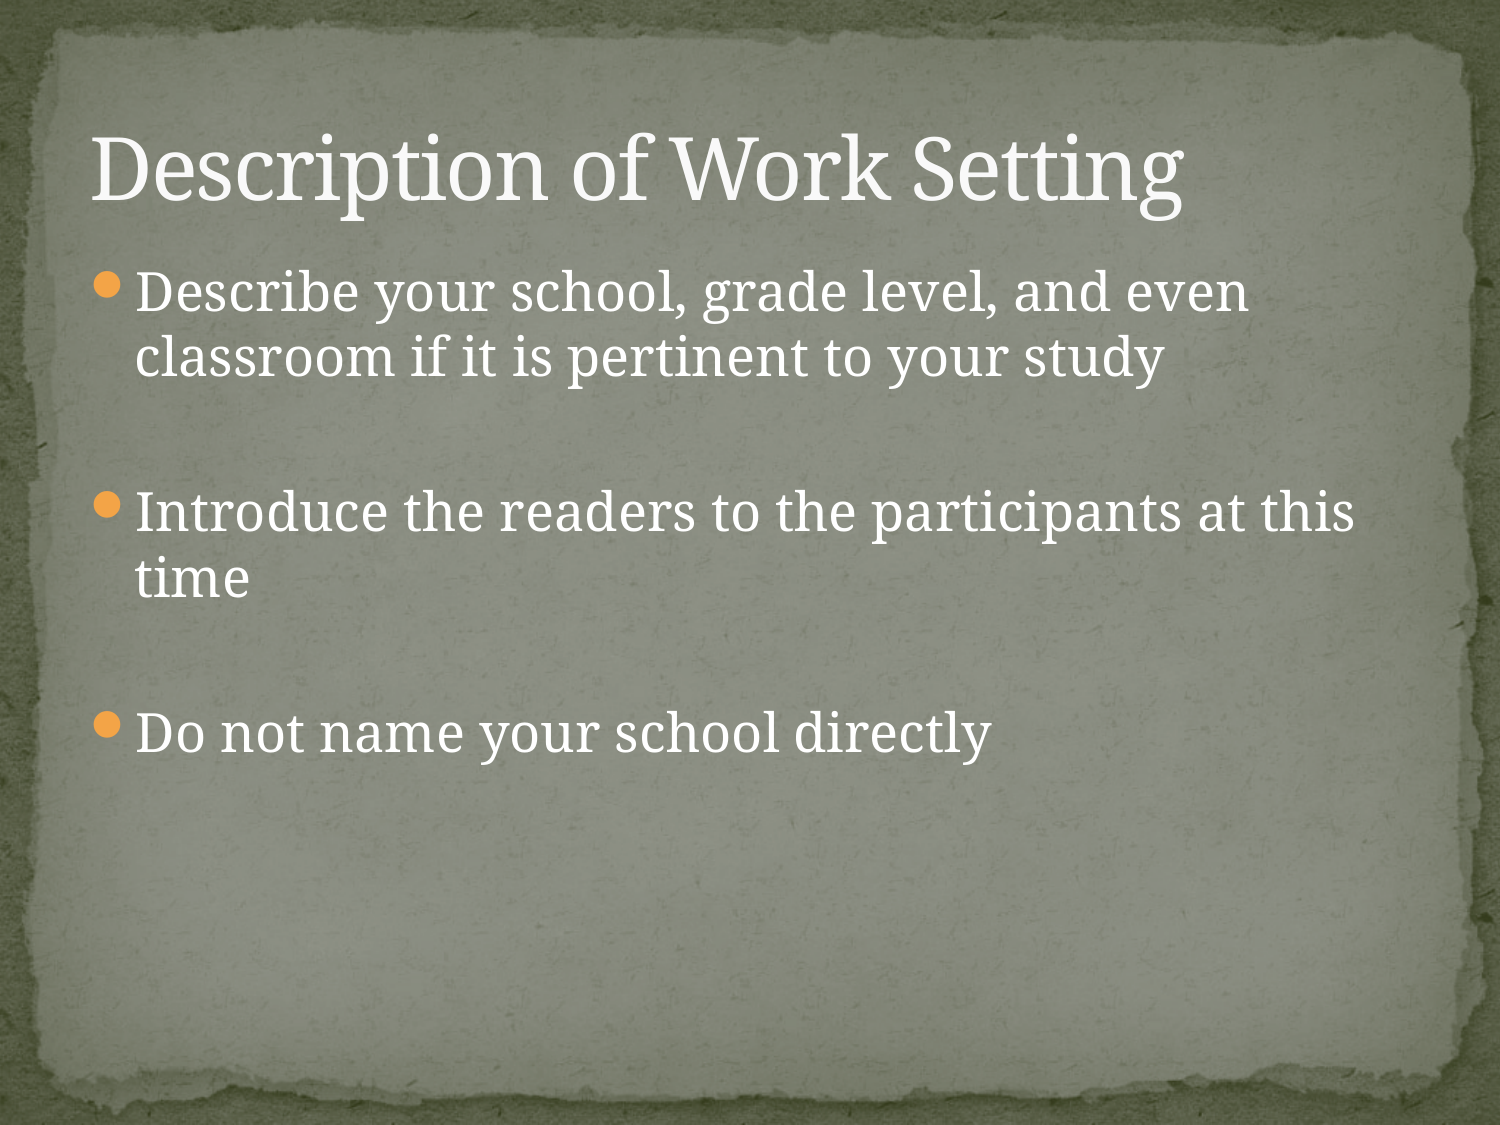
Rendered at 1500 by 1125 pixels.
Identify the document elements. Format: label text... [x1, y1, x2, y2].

list Describe your school, grade level, and even classroom if it is pertinent to your study Introduce the readers to the participants at this time Do not name your school directly [75, 249, 1425, 1000]
title Description of Work Setting [74, 24, 1425, 225]
